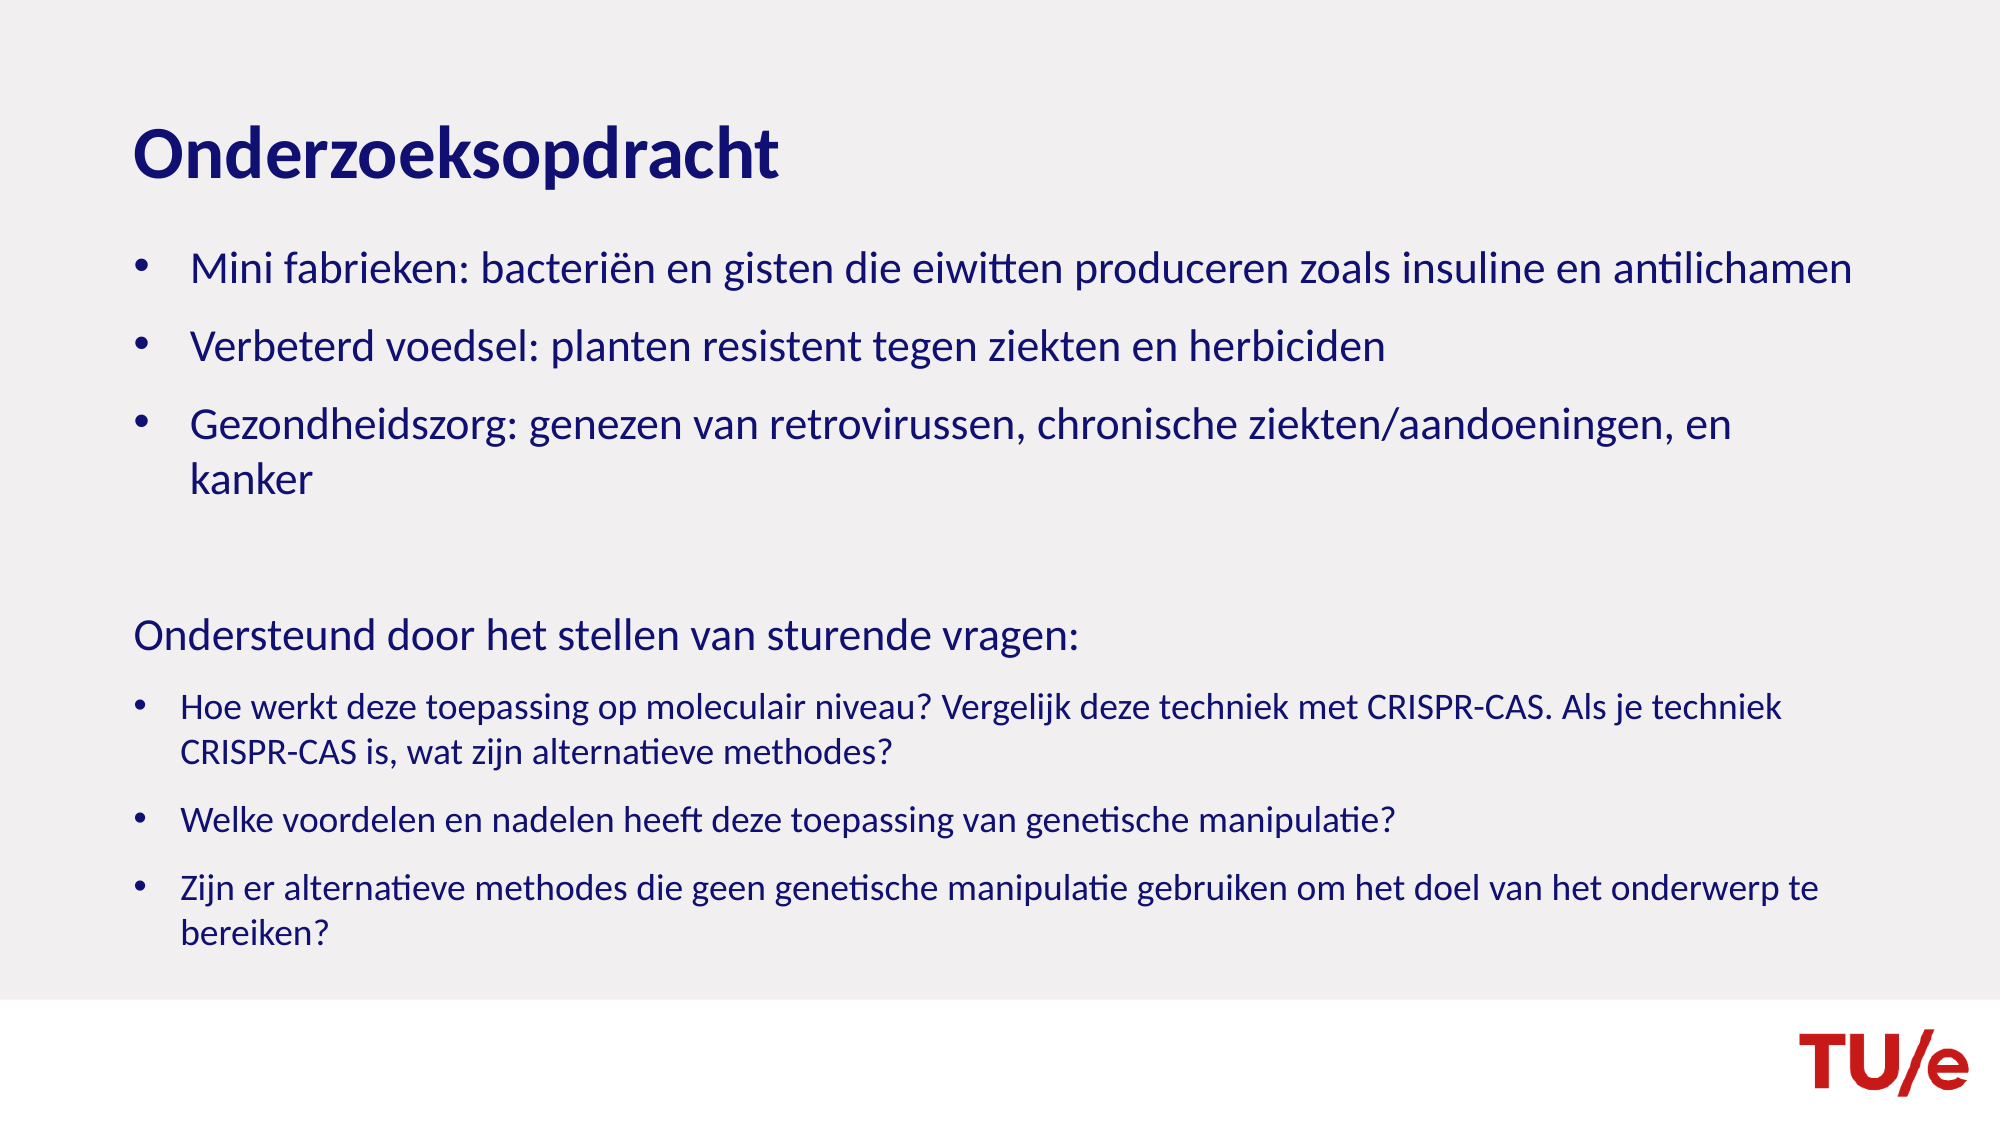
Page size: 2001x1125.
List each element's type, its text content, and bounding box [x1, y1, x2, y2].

list Mini fabrieken: bacteriën en gisten die eiwitten produceren zoals insuline en antilichamen Verbeterd voedsel: planten resistent tegen ziekten en herbiciden Gezondheidszorg: genezen van retrovirussen, chronische ziekten/aandoeningen, en kanker Ondersteund door het stellen van sturende vragen: Hoe werkt deze toepassing op moleculair niveau? Vergelijk deze techniek met CRISPR-CAS. Als je techniek CRISPR-CAS is, wat zijn alternatieve methodes? Welke voordelen en nadelen heeft deze toepassing van genetische manipulatie? Zijn er alternatieve methodes die geen genetische manipulatie gebruiken om het doel van het onderwerp te bereiken? [133, 237, 1867, 962]
title Onderzoeksopdracht [133, 119, 1867, 206]
picture [1782, 1012, 1985, 1113]
